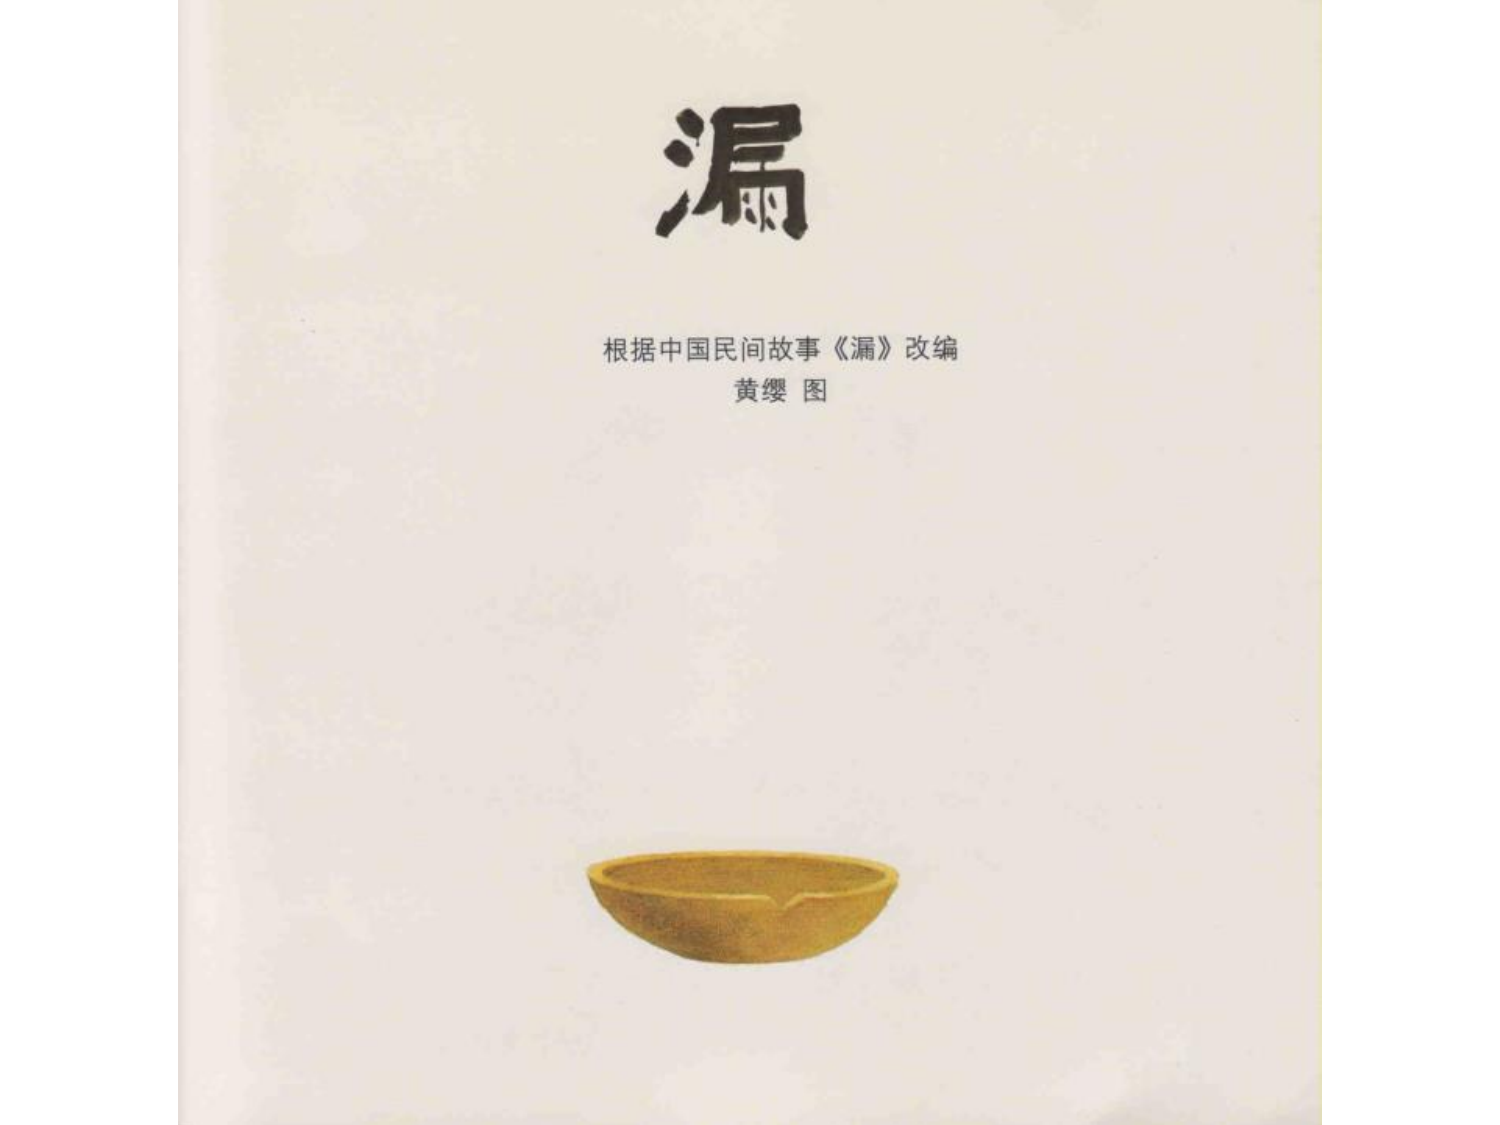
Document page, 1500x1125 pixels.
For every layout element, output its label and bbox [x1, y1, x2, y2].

picture [178, 0, 1322, 1125]
